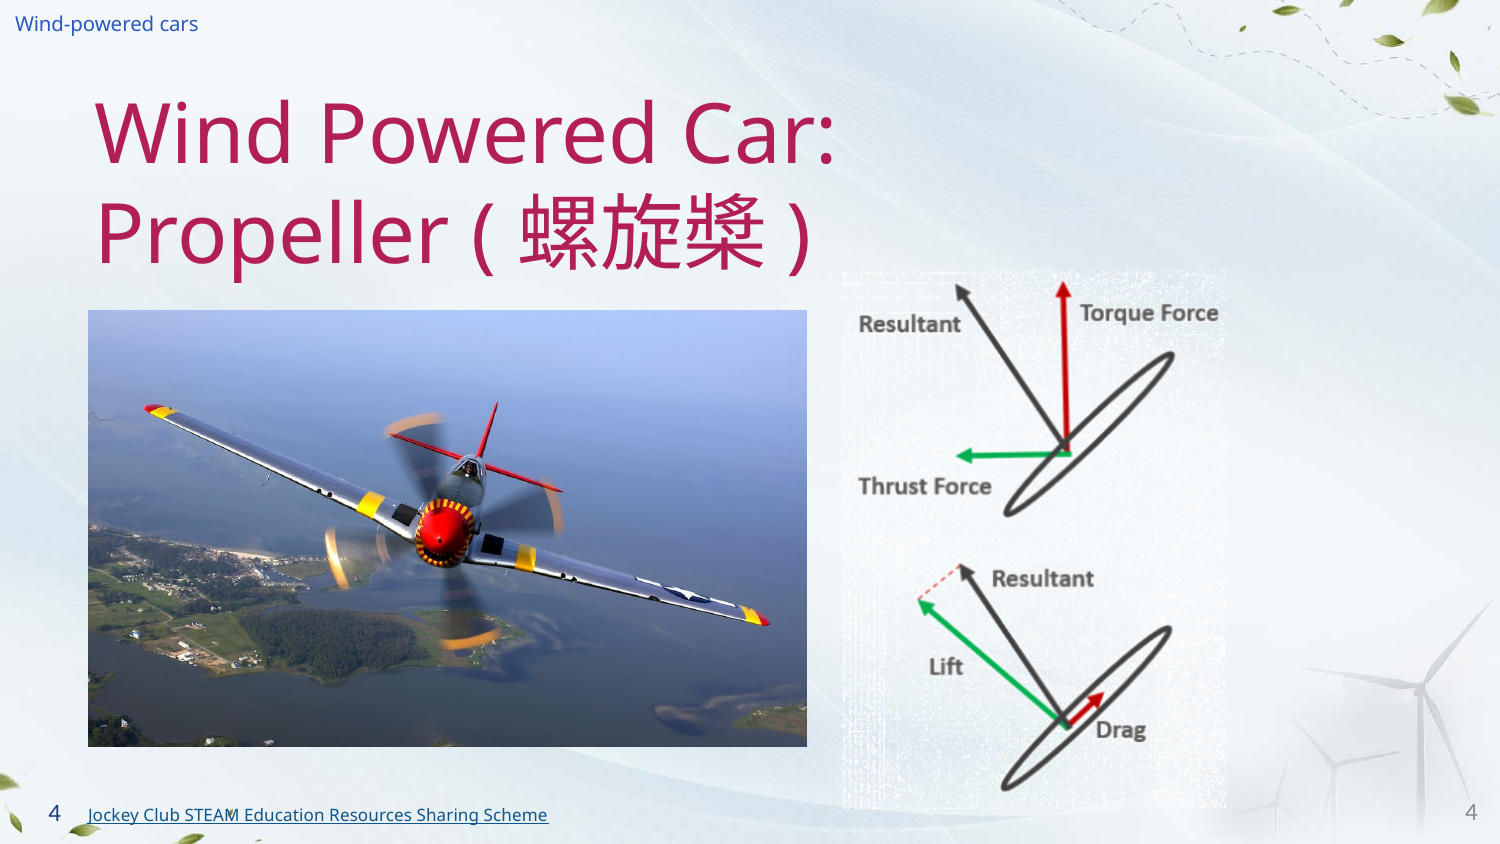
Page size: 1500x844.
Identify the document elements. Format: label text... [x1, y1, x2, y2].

title Wind Powered Car: Propeller (螺旋槳) [83, 75, 1141, 238]
slide_number 4 [1405, 786, 1490, 832]
picture [0, 0, 1500, 844]
